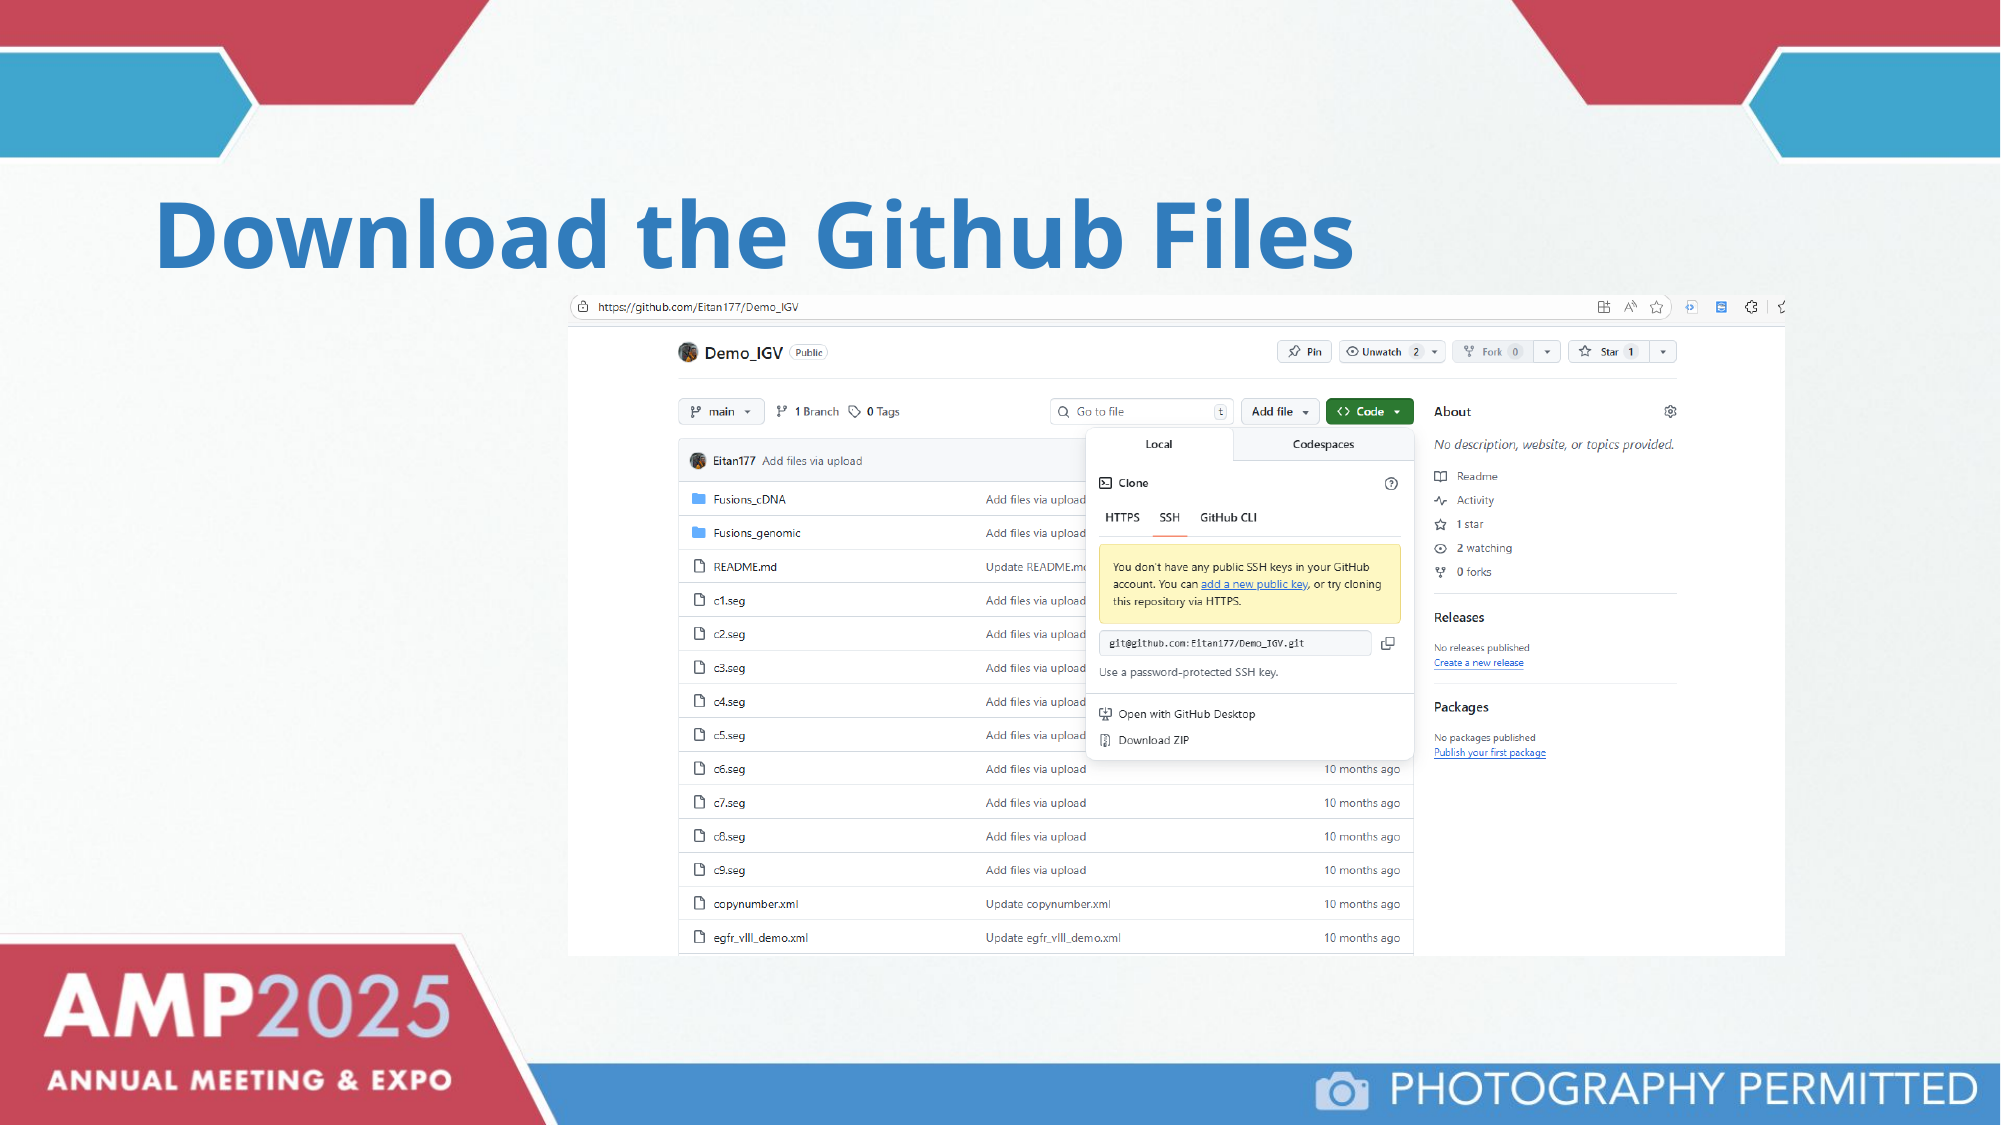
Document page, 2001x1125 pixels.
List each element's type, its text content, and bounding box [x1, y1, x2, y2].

picture [0, 0, 2001, 1125]
title Download the Github Files [137, 201, 1597, 296]
